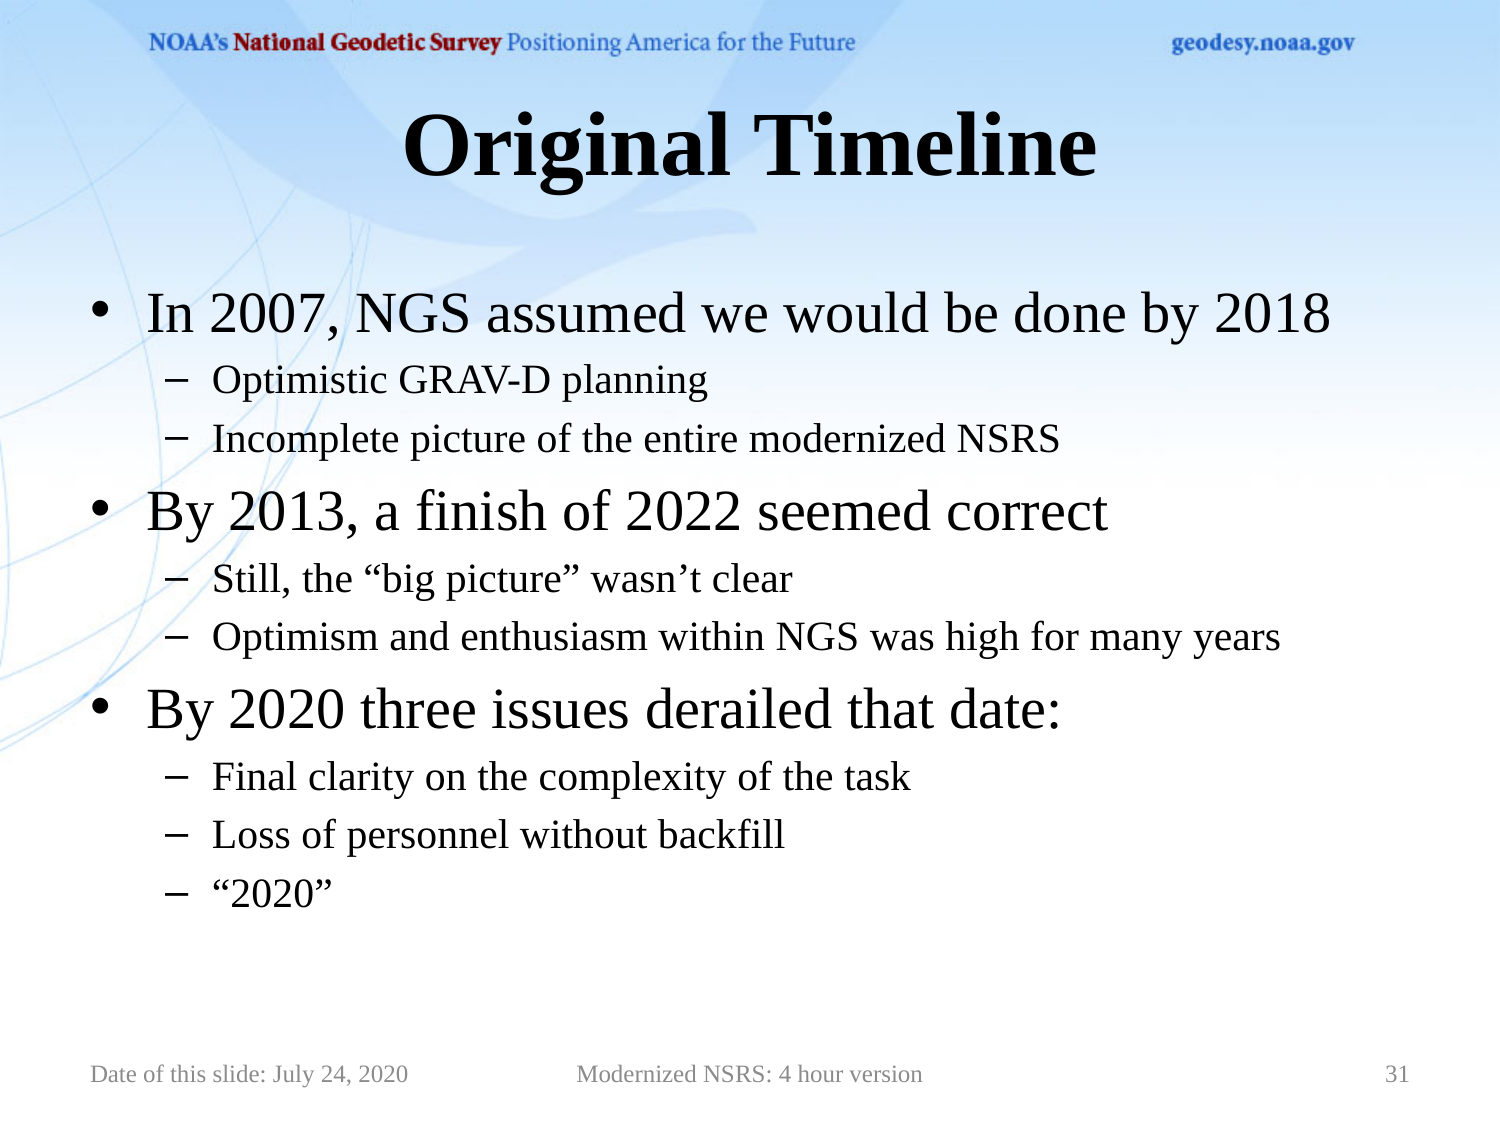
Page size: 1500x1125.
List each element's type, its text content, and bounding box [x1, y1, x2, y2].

picture [0, 0, 1500, 1125]
footer Modernized NSRS: 4 hour version [512, 1042, 988, 1103]
title Original Timeline [75, 45, 1425, 233]
list In 2007, NGS assumed we would be done by 2018 Optimistic GRAV-D planning Incomplete picture of the entire modernized NSRS By 2013, a finish of 2022 seemed correct Still, the “big picture” wasn’t clear Optimism and enthusiasm within NGS was high for many years By 2020 three issues derailed that date: Final clarity on the complexity of the task Loss of personnel without backfill “2020” [75, 266, 1425, 1009]
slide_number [75, 1042, 425, 1103]
slide_number 31 [1074, 1042, 1425, 1103]
